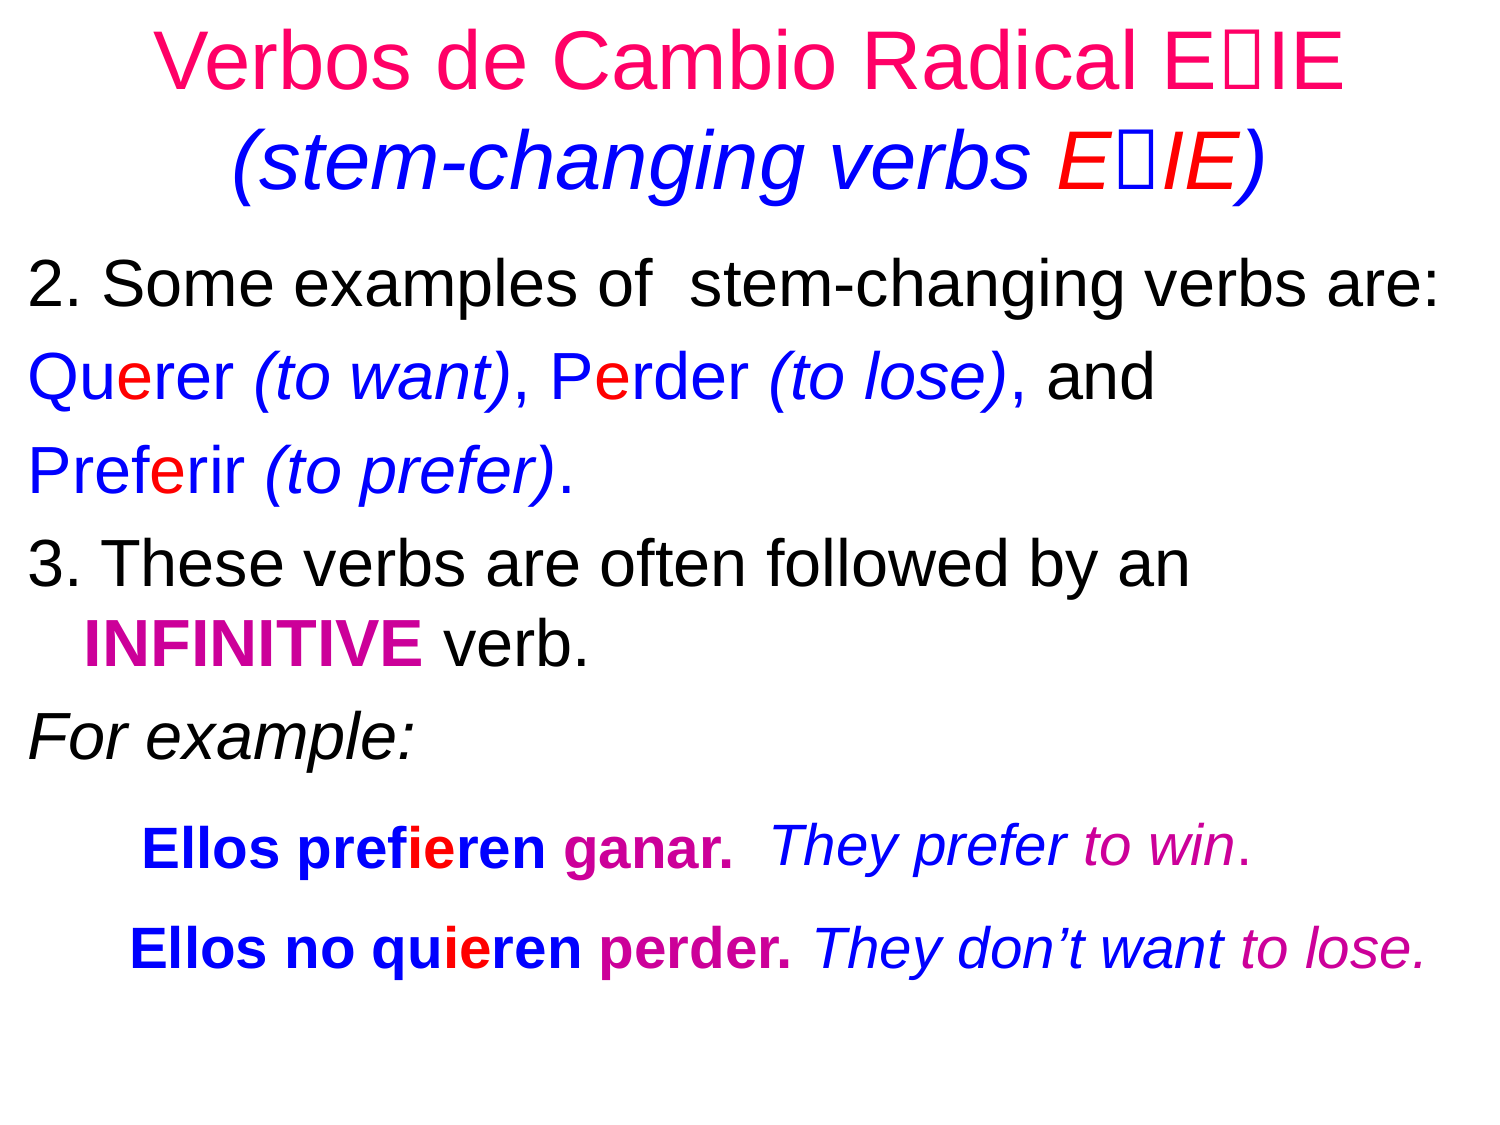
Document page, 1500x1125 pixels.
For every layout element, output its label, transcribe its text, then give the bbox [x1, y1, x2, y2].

text_box They prefer to win. [753, 800, 1284, 885]
text_box Ellos no quieren perder. [114, 902, 797, 988]
title Verbos de Cambio Radical EIE (stem-changing verbs EIE) [37, 12, 1463, 200]
list 2. Some examples of stem-changing verbs are: Querer (to want), Perder (to lose), and Preferir (to prefer). 3. These verbs are often followed by an INFINITIVE verb. For example: [12, 232, 1500, 975]
text_box They don’t want to lose. [797, 902, 1460, 988]
text_box Ellos prefieren ganar. [126, 802, 767, 888]
